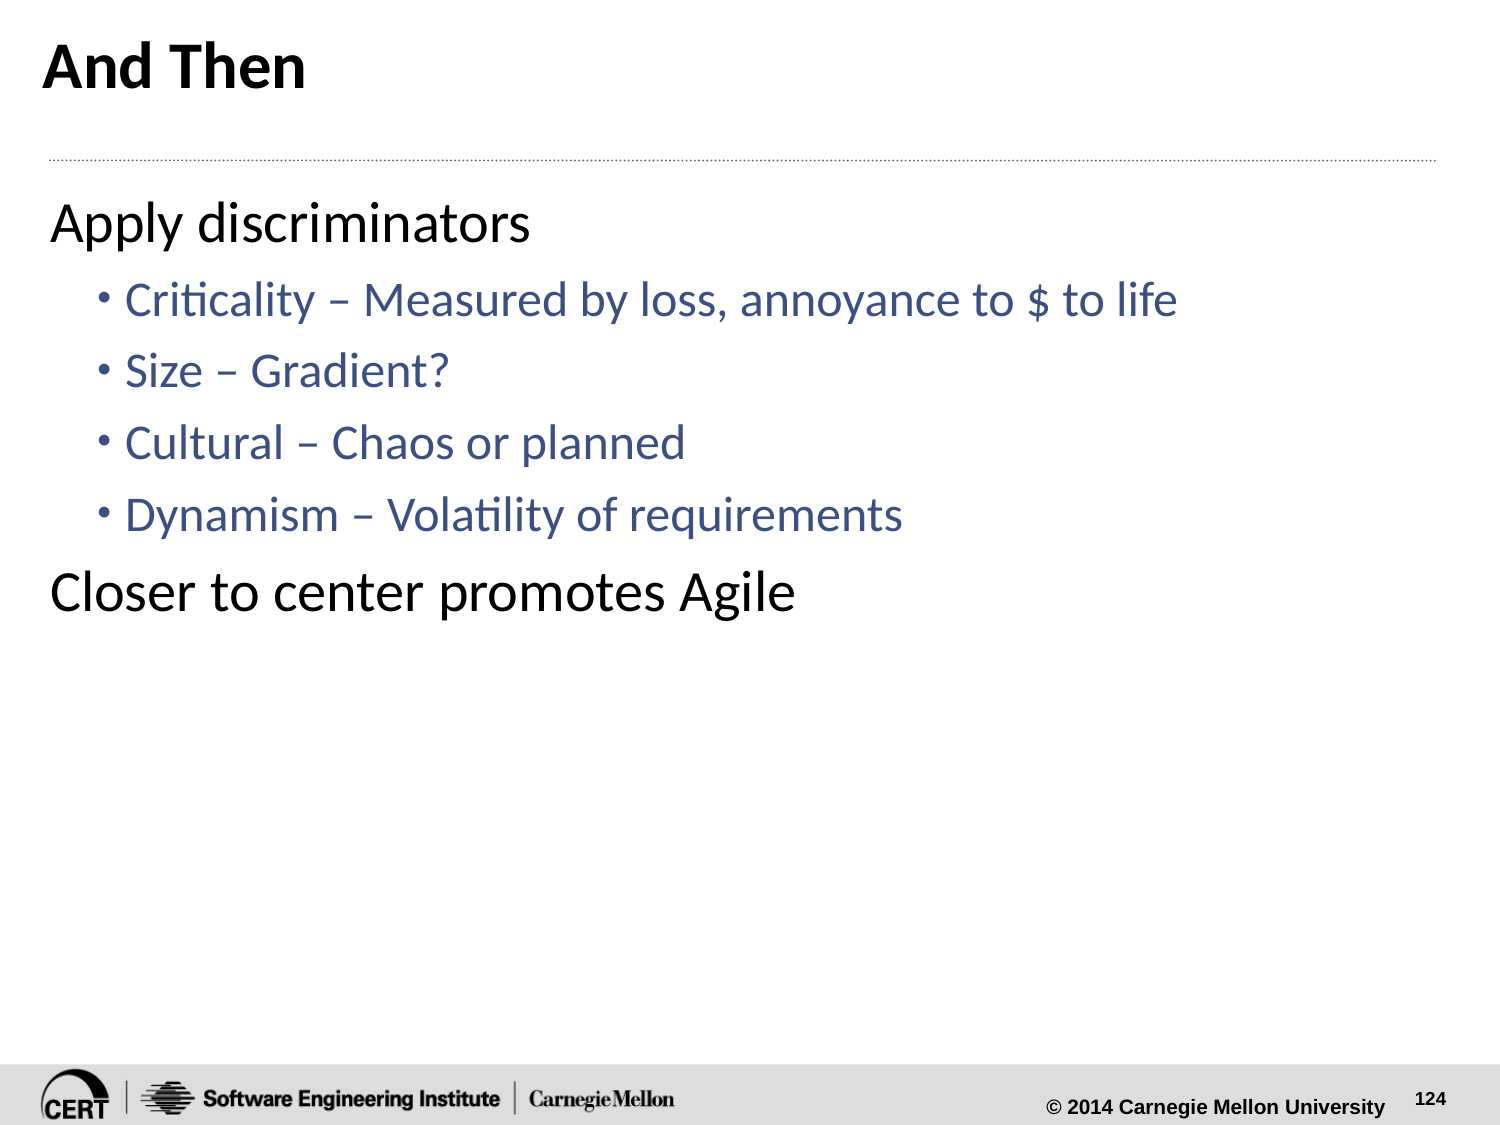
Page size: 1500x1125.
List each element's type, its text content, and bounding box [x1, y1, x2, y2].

list Apply discriminators Criticality – Measured by loss, annoyance to $ to life Size – Gradient? Cultural – Chaos or planned Dynamism – Volatility of requirements Closer to center promotes Agile [49, 187, 1438, 1001]
picture [24, 1065, 688, 1125]
title And Then [42, 37, 1434, 155]
